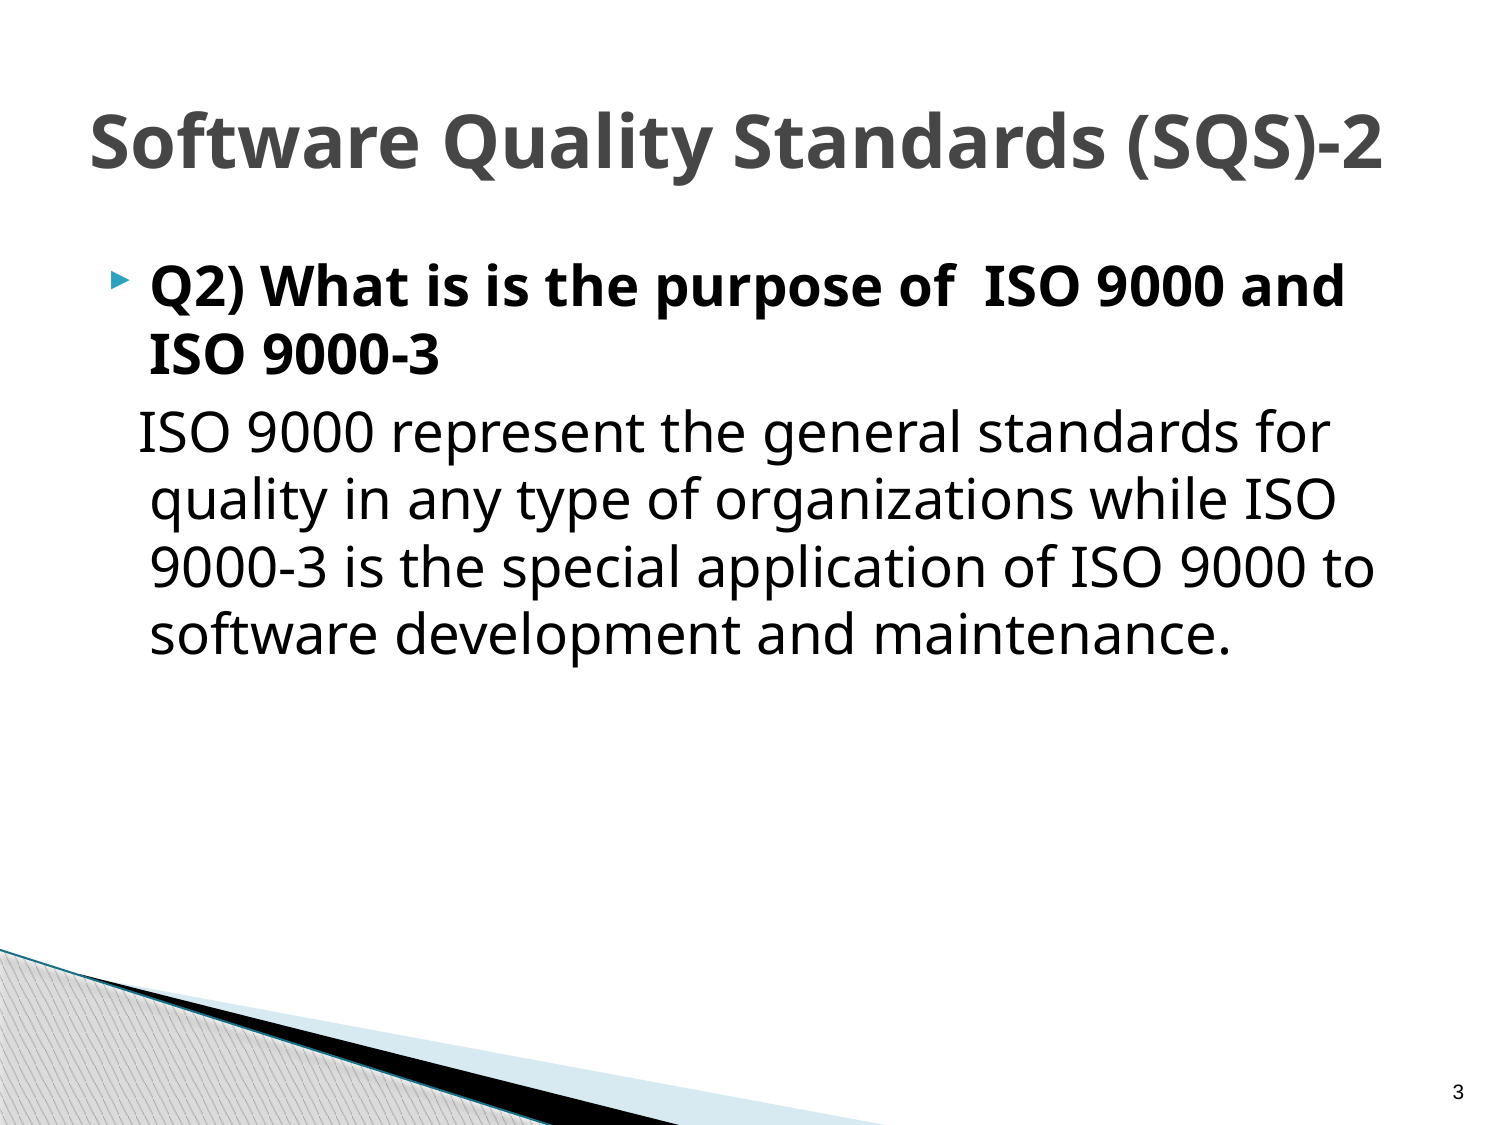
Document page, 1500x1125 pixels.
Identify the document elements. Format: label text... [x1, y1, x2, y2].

list Q2) What is is the purpose of ISO 9000 and ISO 9000-3 ISO 9000 represent the general standards for quality in any type of organizations while ISO 9000-3 is the special application of ISO 9000 to software development and maintenance. [74, 242, 1426, 986]
slide_number 3 [1418, 1051, 1479, 1112]
title Software Quality Standards (SQS)-2 [75, 45, 1425, 233]
